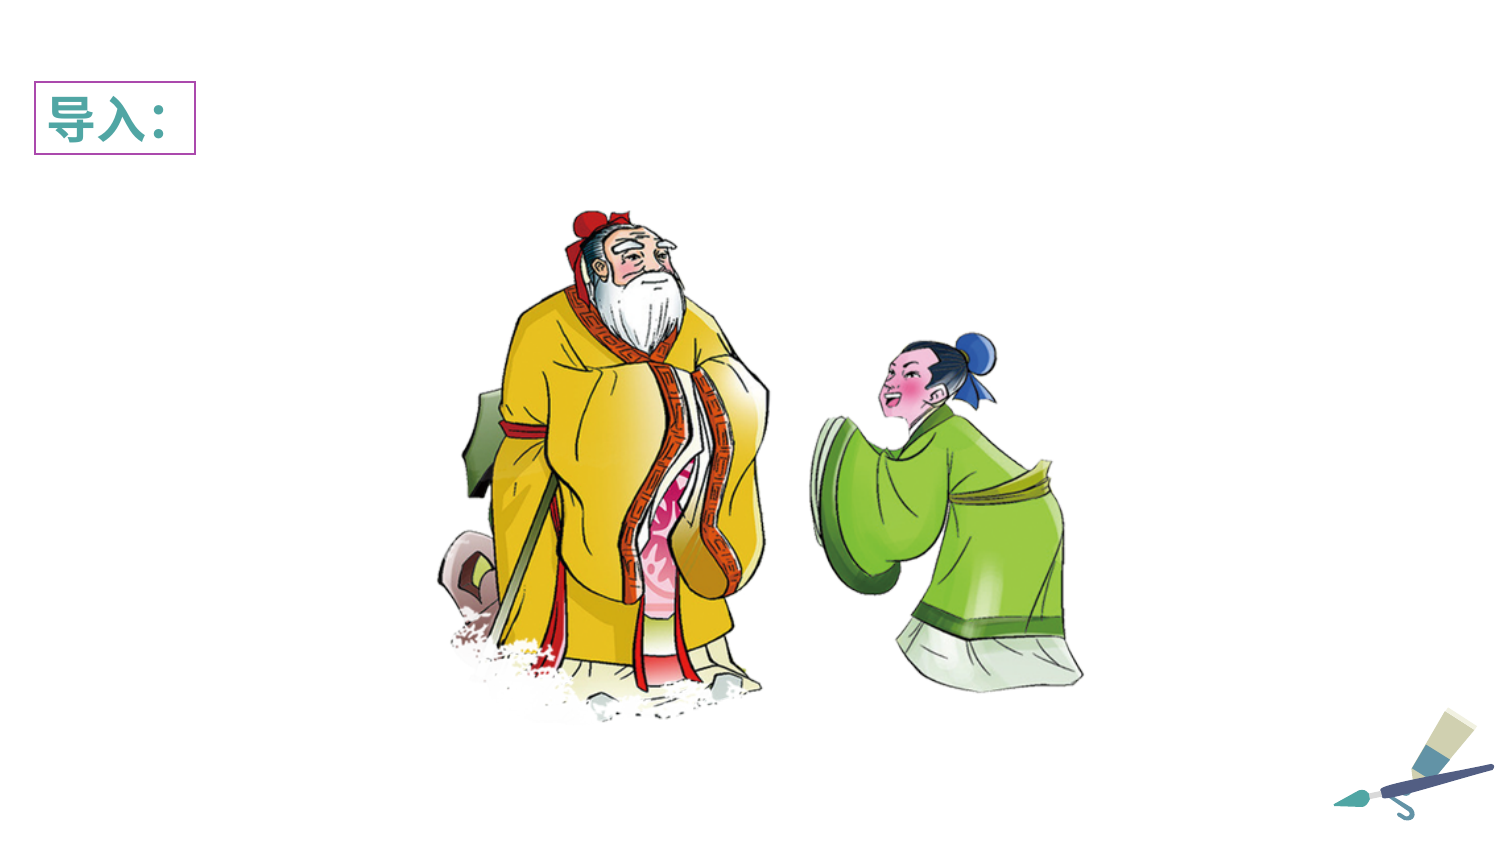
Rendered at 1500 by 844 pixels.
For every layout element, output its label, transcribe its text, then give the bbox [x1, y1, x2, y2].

text_box 导入： [34, 81, 196, 155]
picture [419, 126, 1105, 812]
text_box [1358, 708, 1481, 844]
